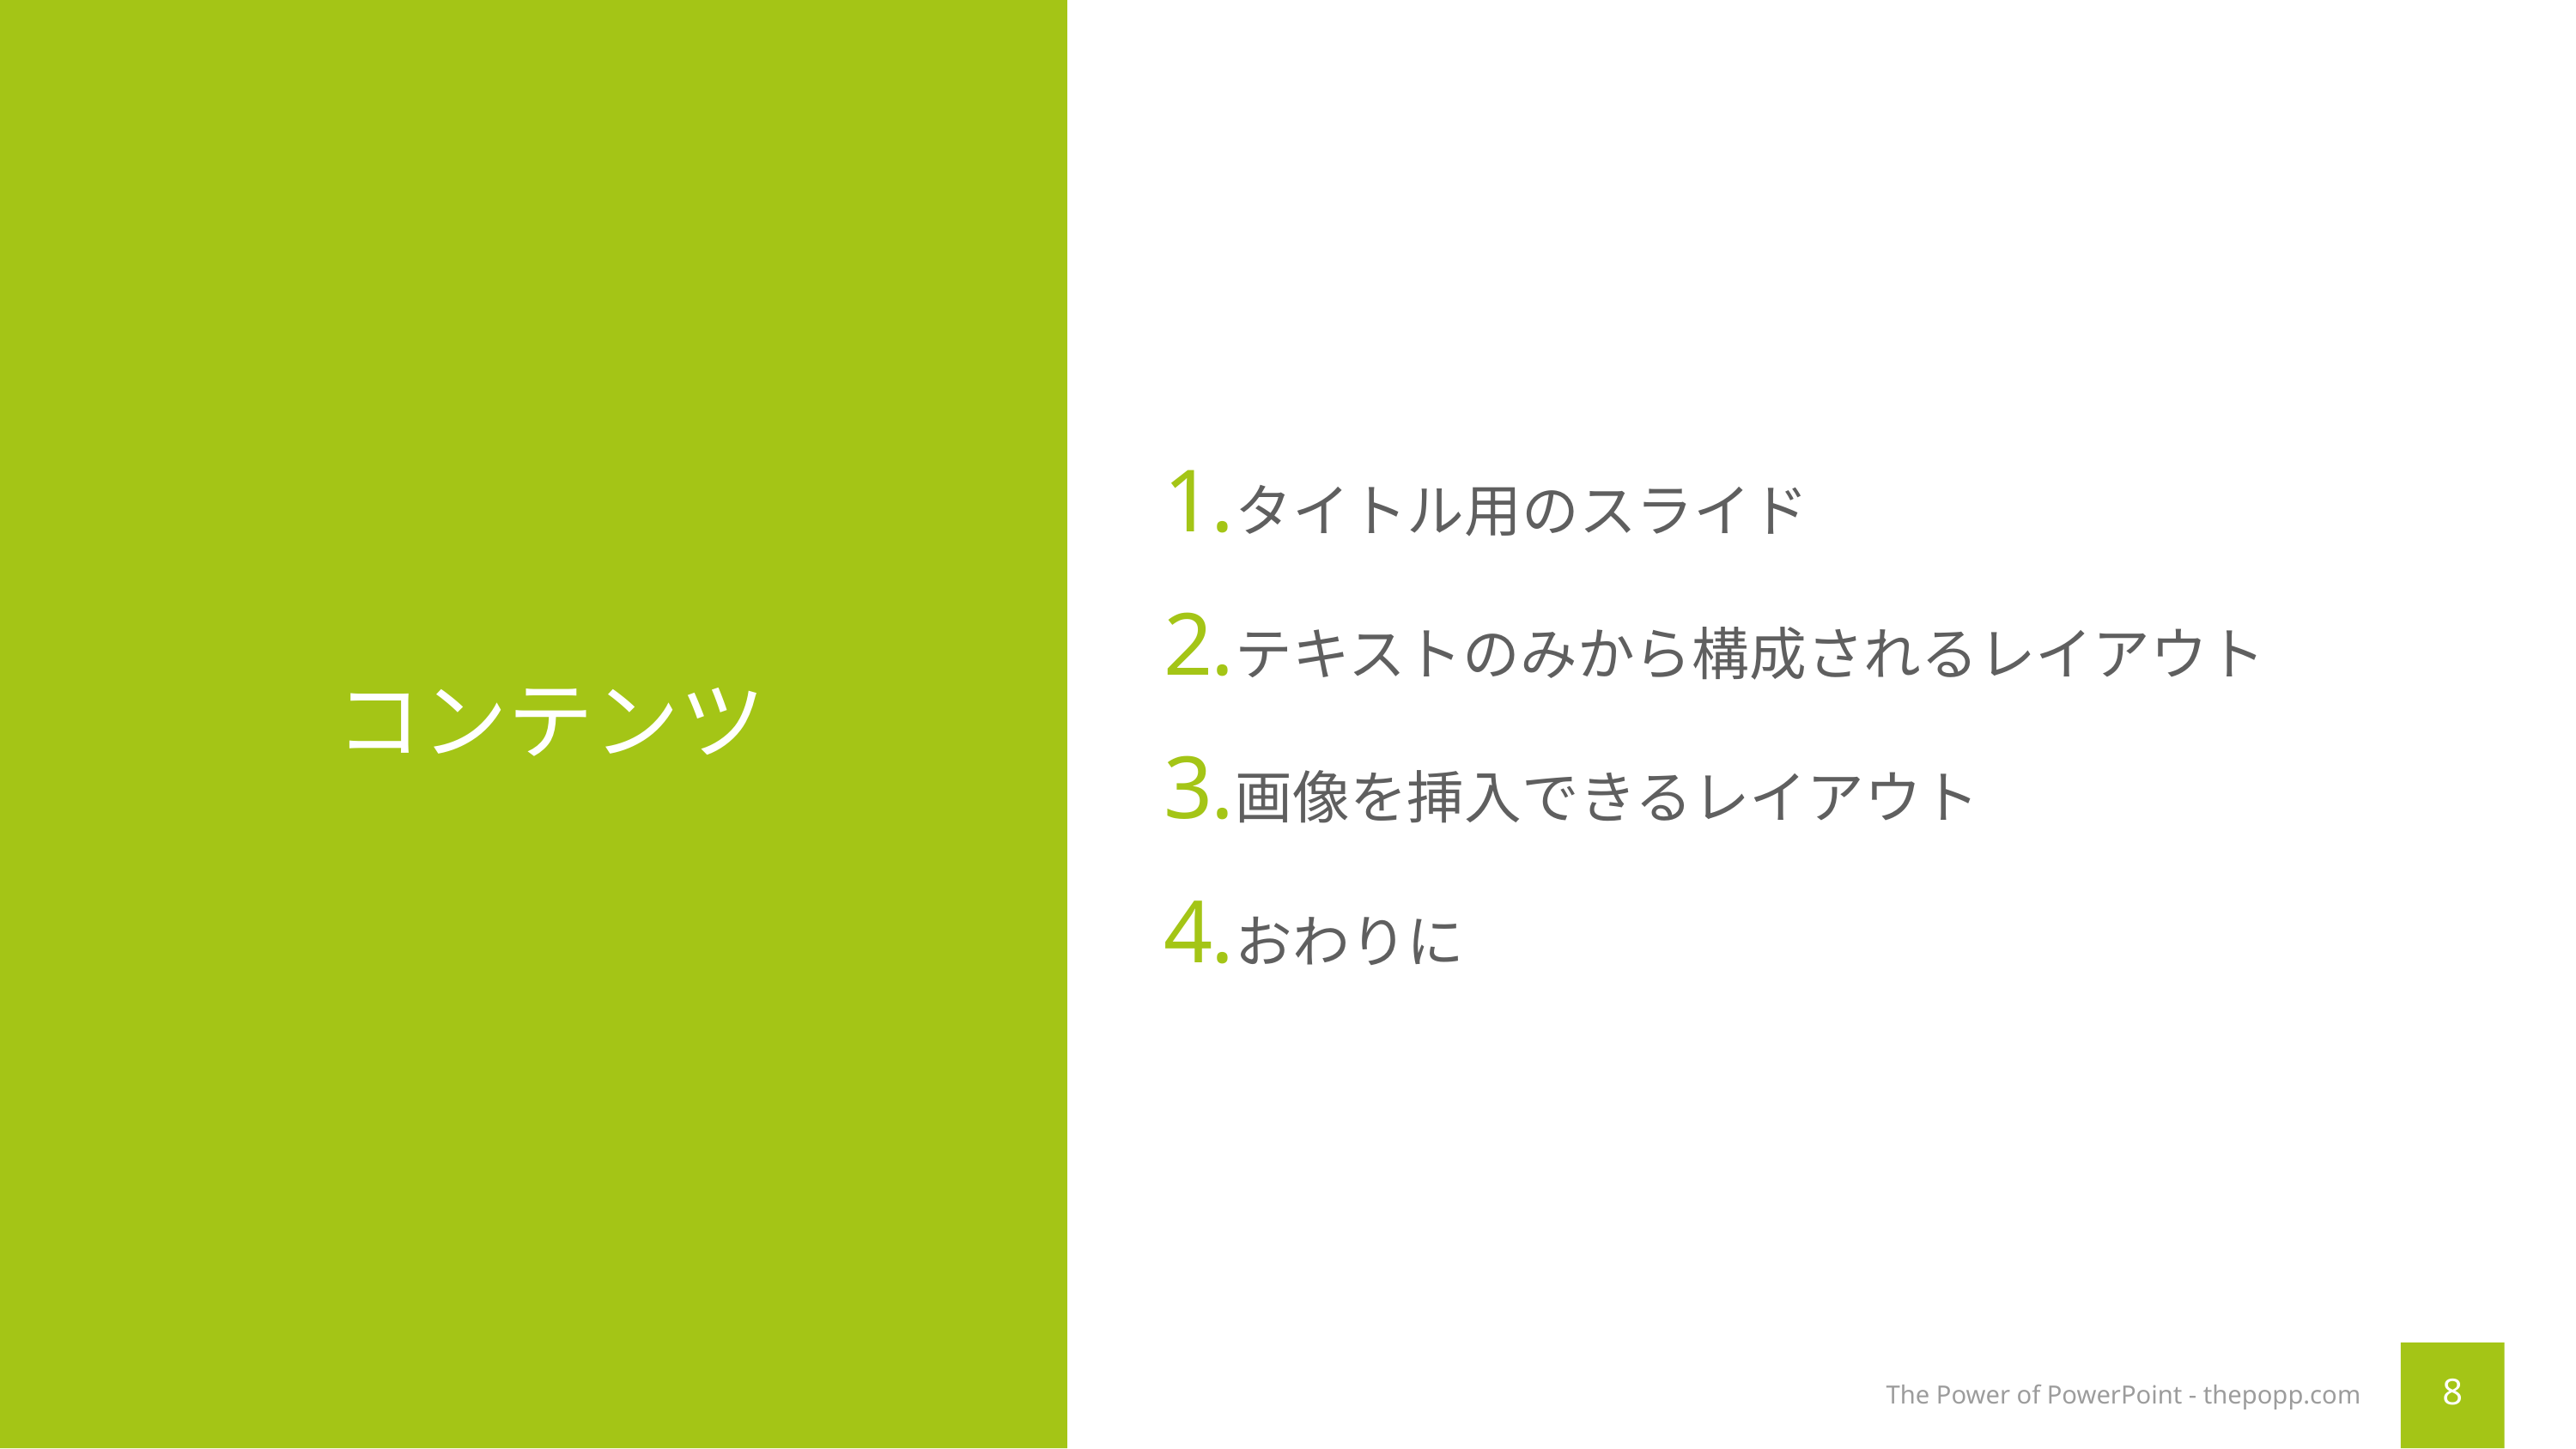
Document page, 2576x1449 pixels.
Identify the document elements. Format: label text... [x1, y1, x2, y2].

list タイトル用のスライド テキストのみから構成されるレイアウト 画像を挿入できるレイアウト おわりに [1151, 251, 2433, 1197]
title コンテンツ [120, 288, 981, 1160]
slide_number 8 [2400, 1355, 2505, 1433]
footer The Power of PowerPoint - thepopp.com [1504, 1355, 2374, 1433]
